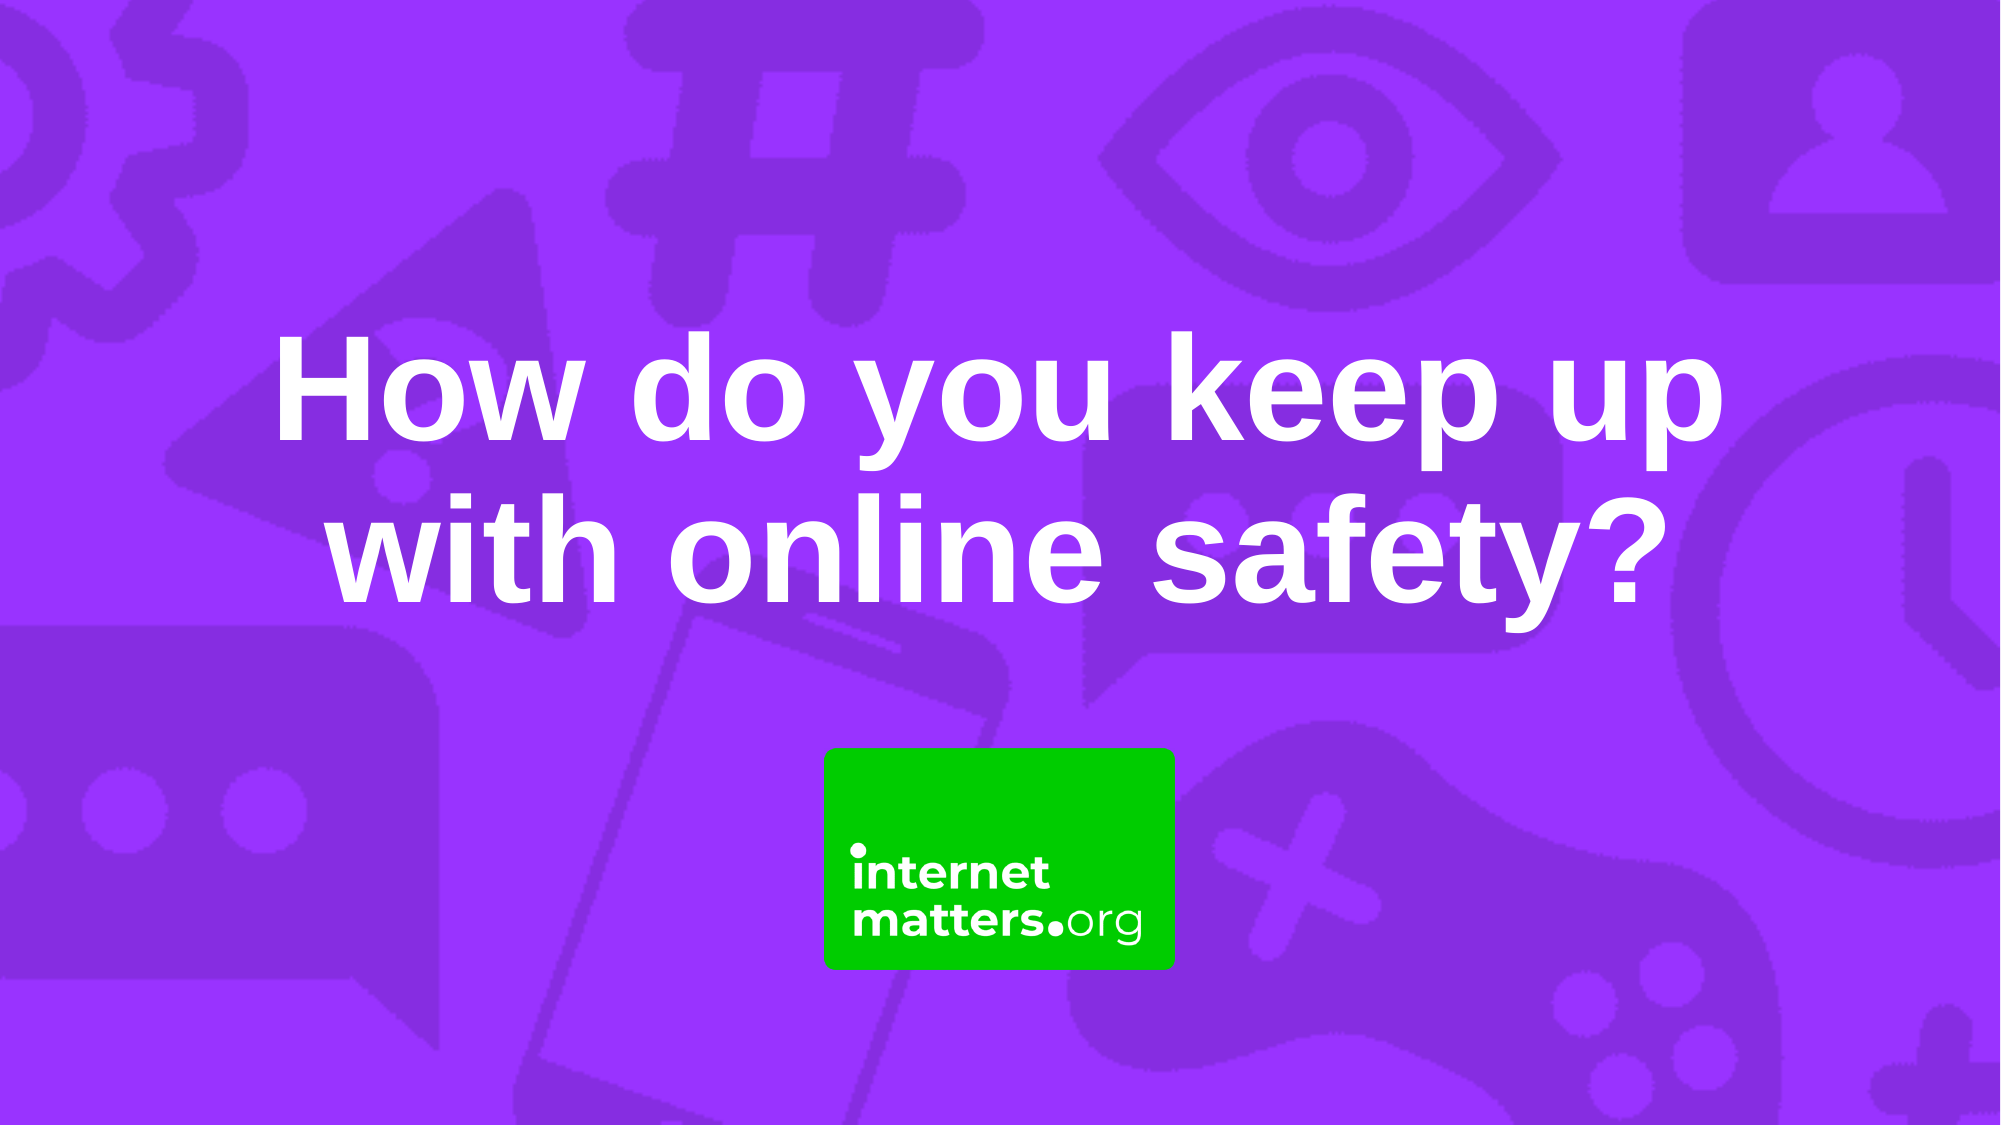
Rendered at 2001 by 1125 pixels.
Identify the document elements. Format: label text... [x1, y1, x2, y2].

picture [0, 0, 2001, 1125]
title How do you keep up with online safety? [158, 321, 1842, 624]
